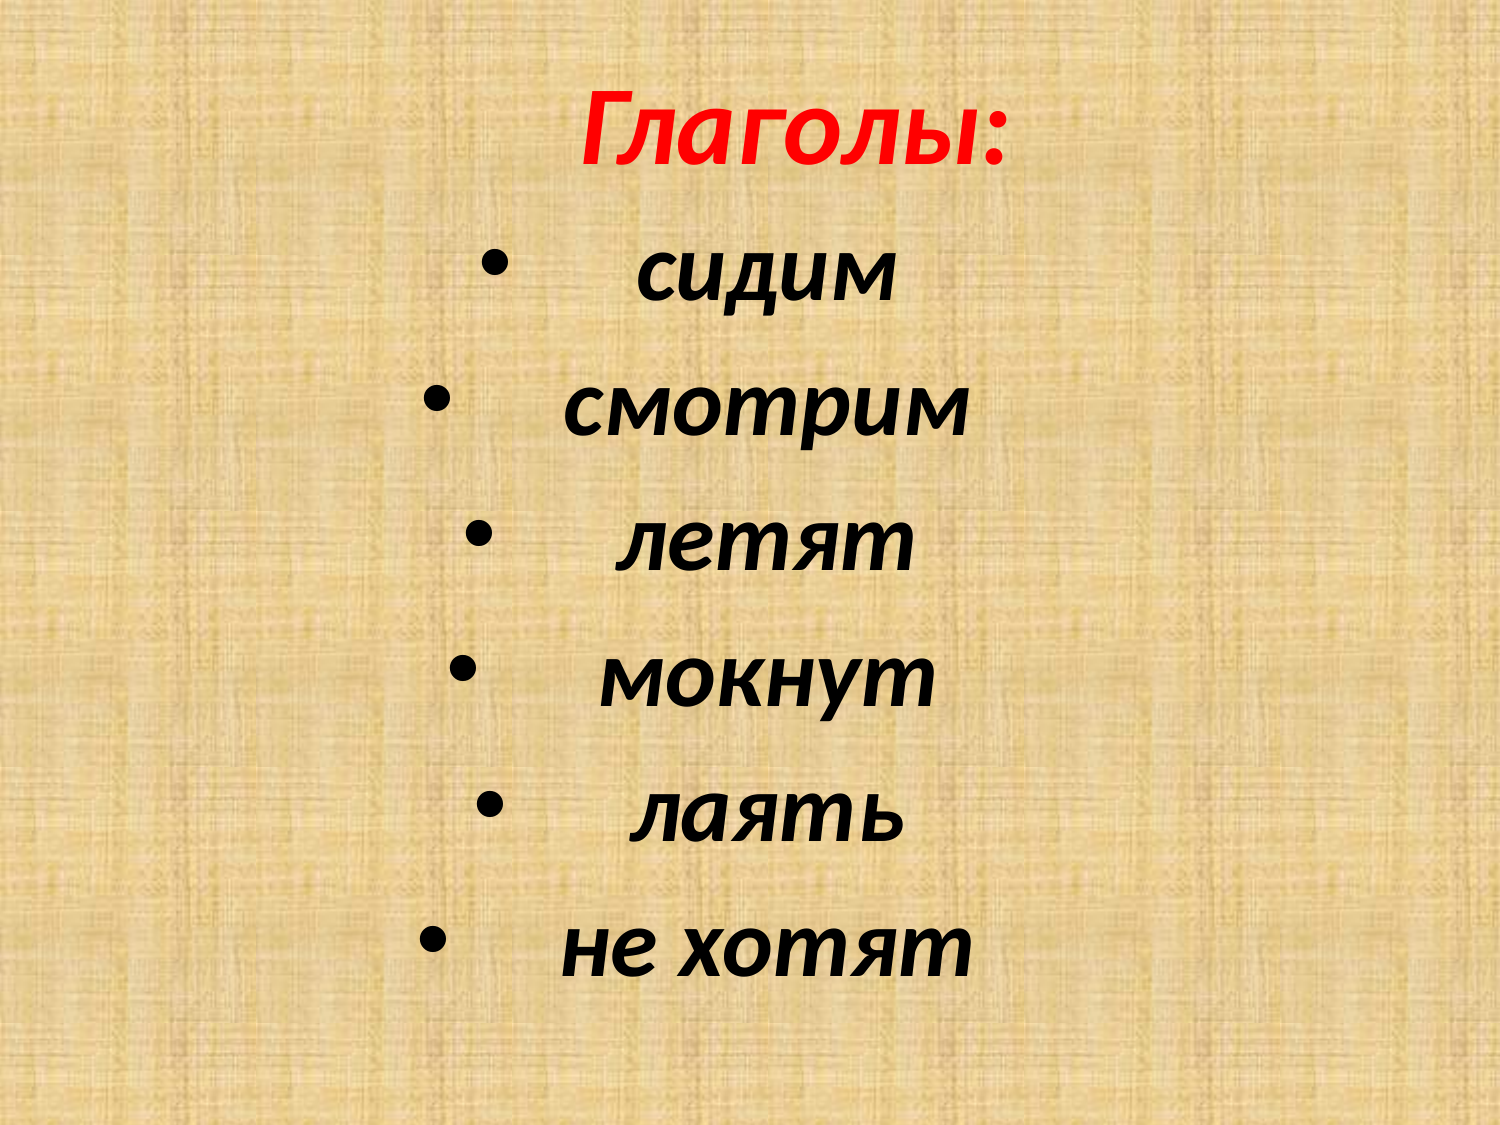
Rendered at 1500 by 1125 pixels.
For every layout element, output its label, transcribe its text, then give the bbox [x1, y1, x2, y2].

title Глаголы: [41, 54, 1424, 185]
picture [0, 0, 1500, 1125]
list сидим смотрим летят мокнут лаять не хотят [75, 196, 1412, 1005]
